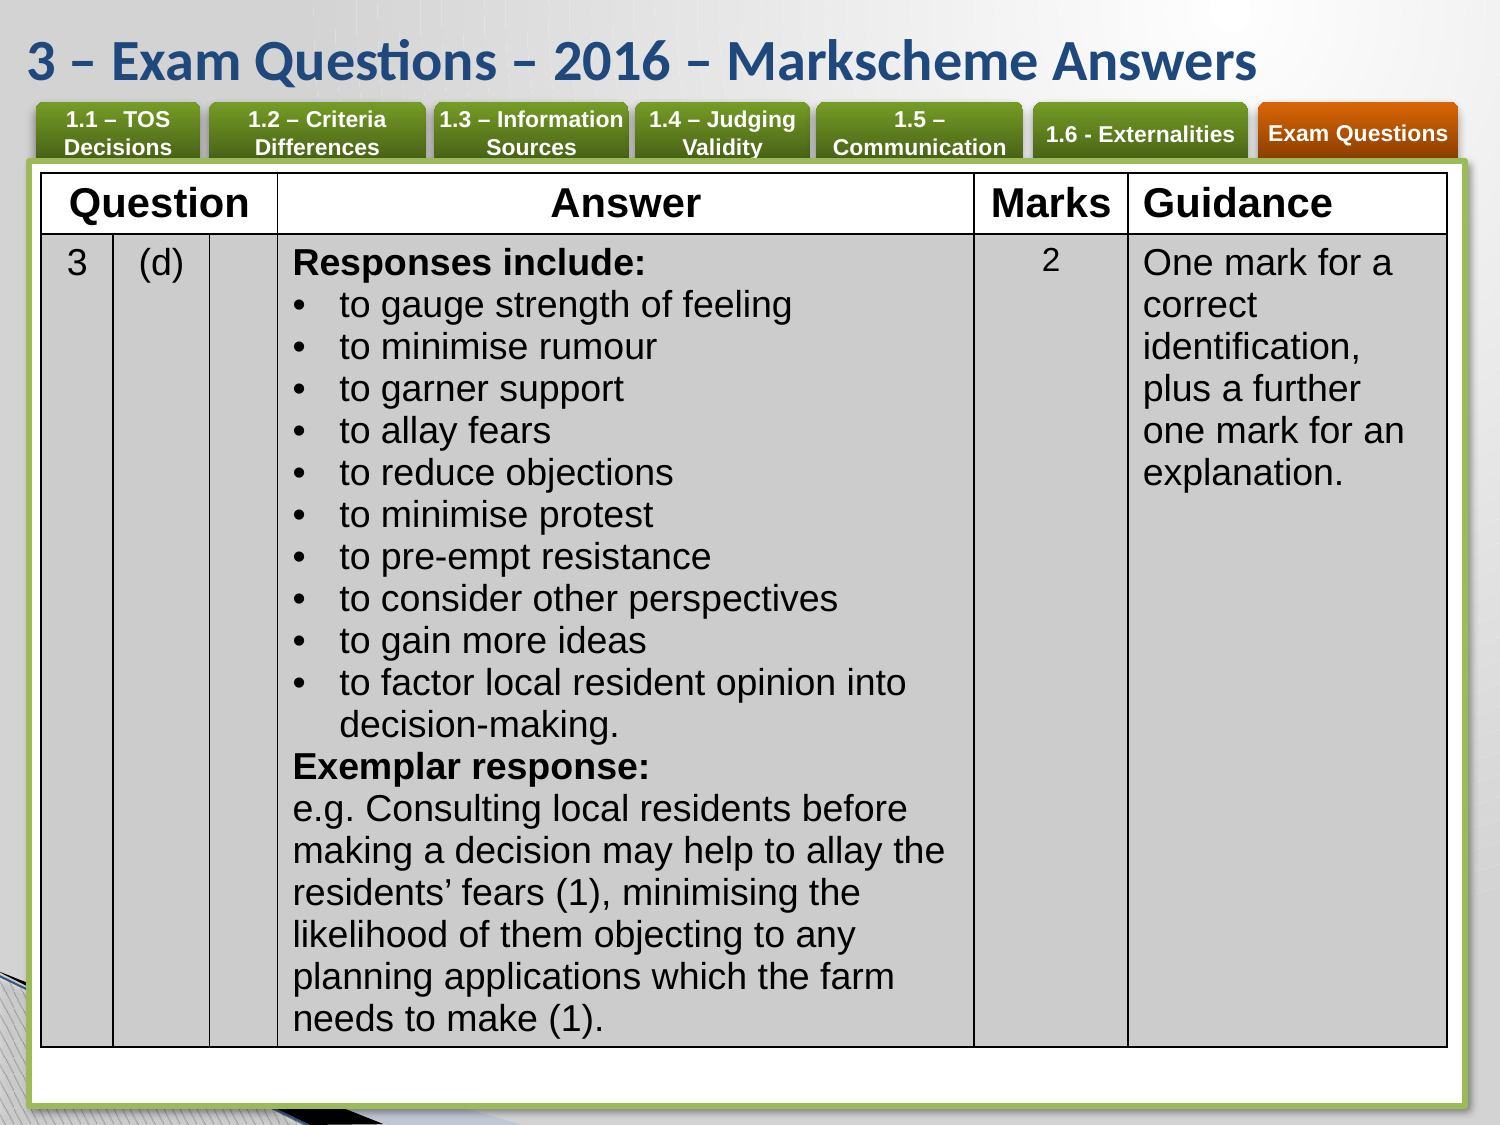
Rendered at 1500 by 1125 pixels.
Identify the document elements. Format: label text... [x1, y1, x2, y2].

table_cell (d) [114, 235, 209, 1046]
table_header Answer [278, 174, 973, 233]
table_cell One mark for a correct identification, plus a further one mark for an explanation. [1129, 235, 1446, 1046]
table_cell [210, 235, 277, 1046]
table_cell 2 [975, 235, 1127, 1046]
table_header Guidance [1129, 174, 1446, 233]
picture [281, 1114, 303, 1125]
table_header Question [42, 174, 277, 233]
table_header Marks [975, 174, 1127, 233]
table_cell Responses include: to gauge strength of feeling to minimise rumour to garner support to allay fears to reduce objections to minimise protest to pre-empt resistance to consider other perspectives to gain more ideas to factor local resident opinion into decision-making. Exemplar response: e.g. Consulting local residents before making a decision may help to allay the residents’ fears (1), minimising the likelihood of them objecting to any planning applications which the farm needs to make (1). [278, 235, 973, 1046]
table_cell 3 [42, 235, 112, 1046]
title 3 – Exam Questions – 2016 – Markscheme Answers [11, 11, 1465, 102]
